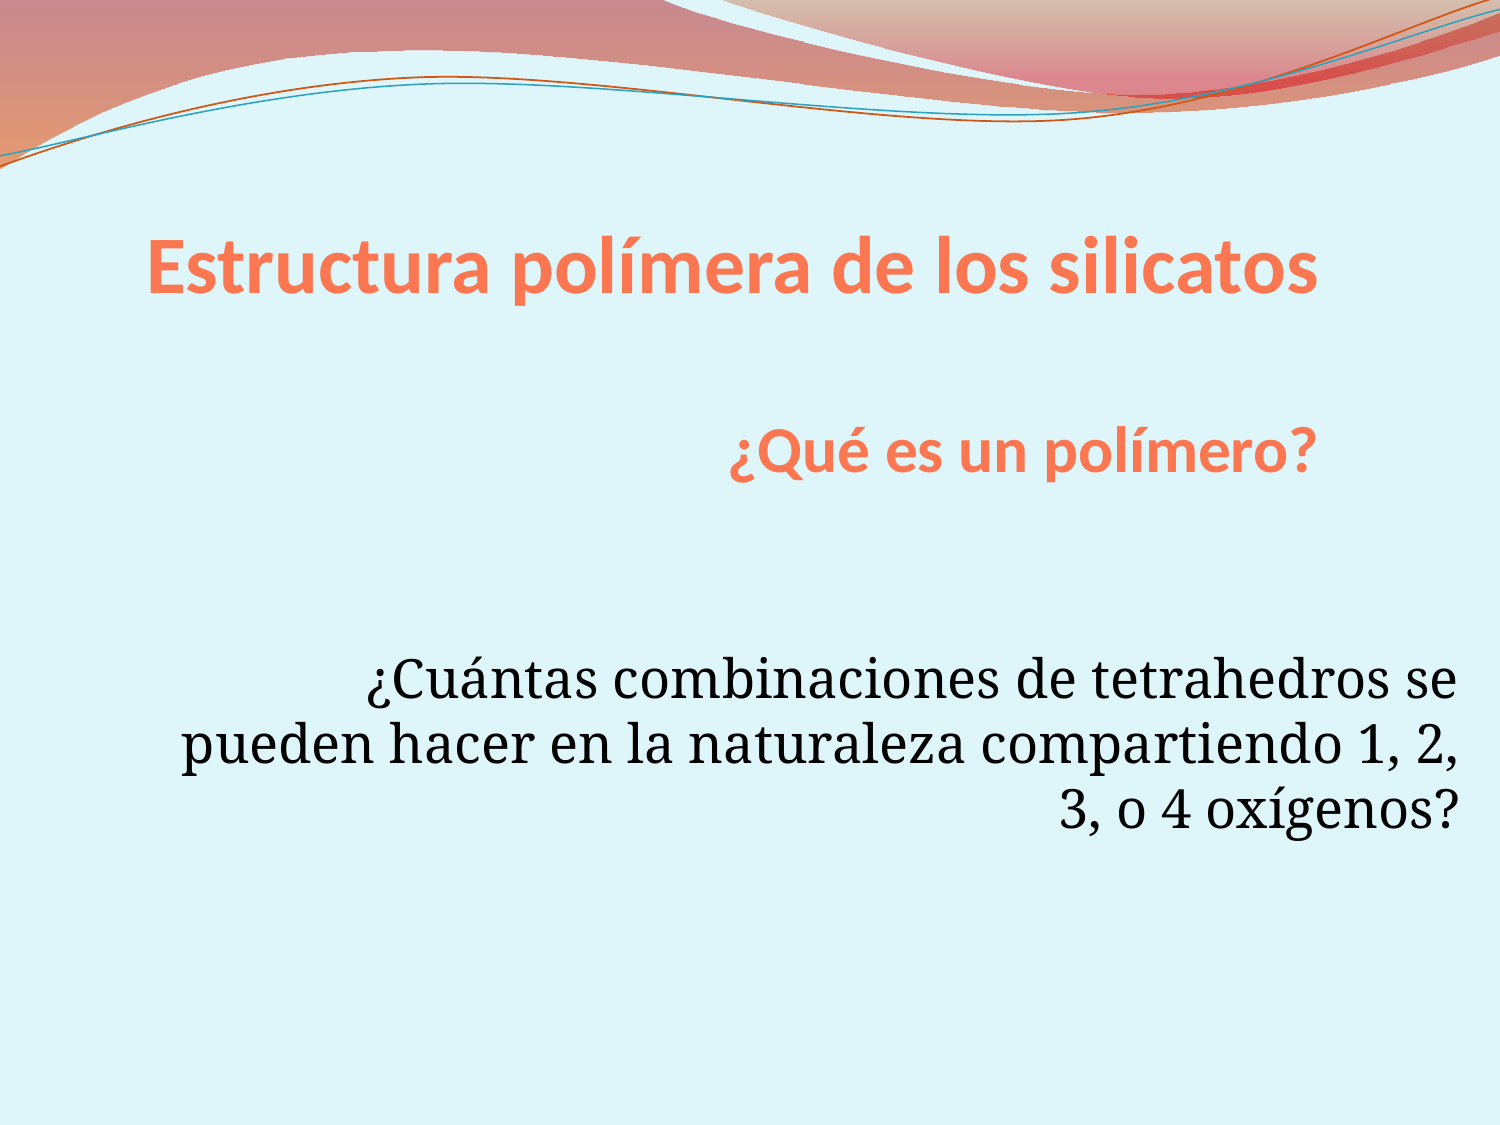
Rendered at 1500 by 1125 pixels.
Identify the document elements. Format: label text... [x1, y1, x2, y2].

title Estructura polímera de los silicatos ¿Qué es un polímero? [135, 113, 1322, 486]
subtitle ¿Cuántas combinaciones de tetrahedros se pueden hacer en la naturaleza compartiendo 1, 2, 3, o 4 oxígenos? [174, 637, 1471, 1071]
